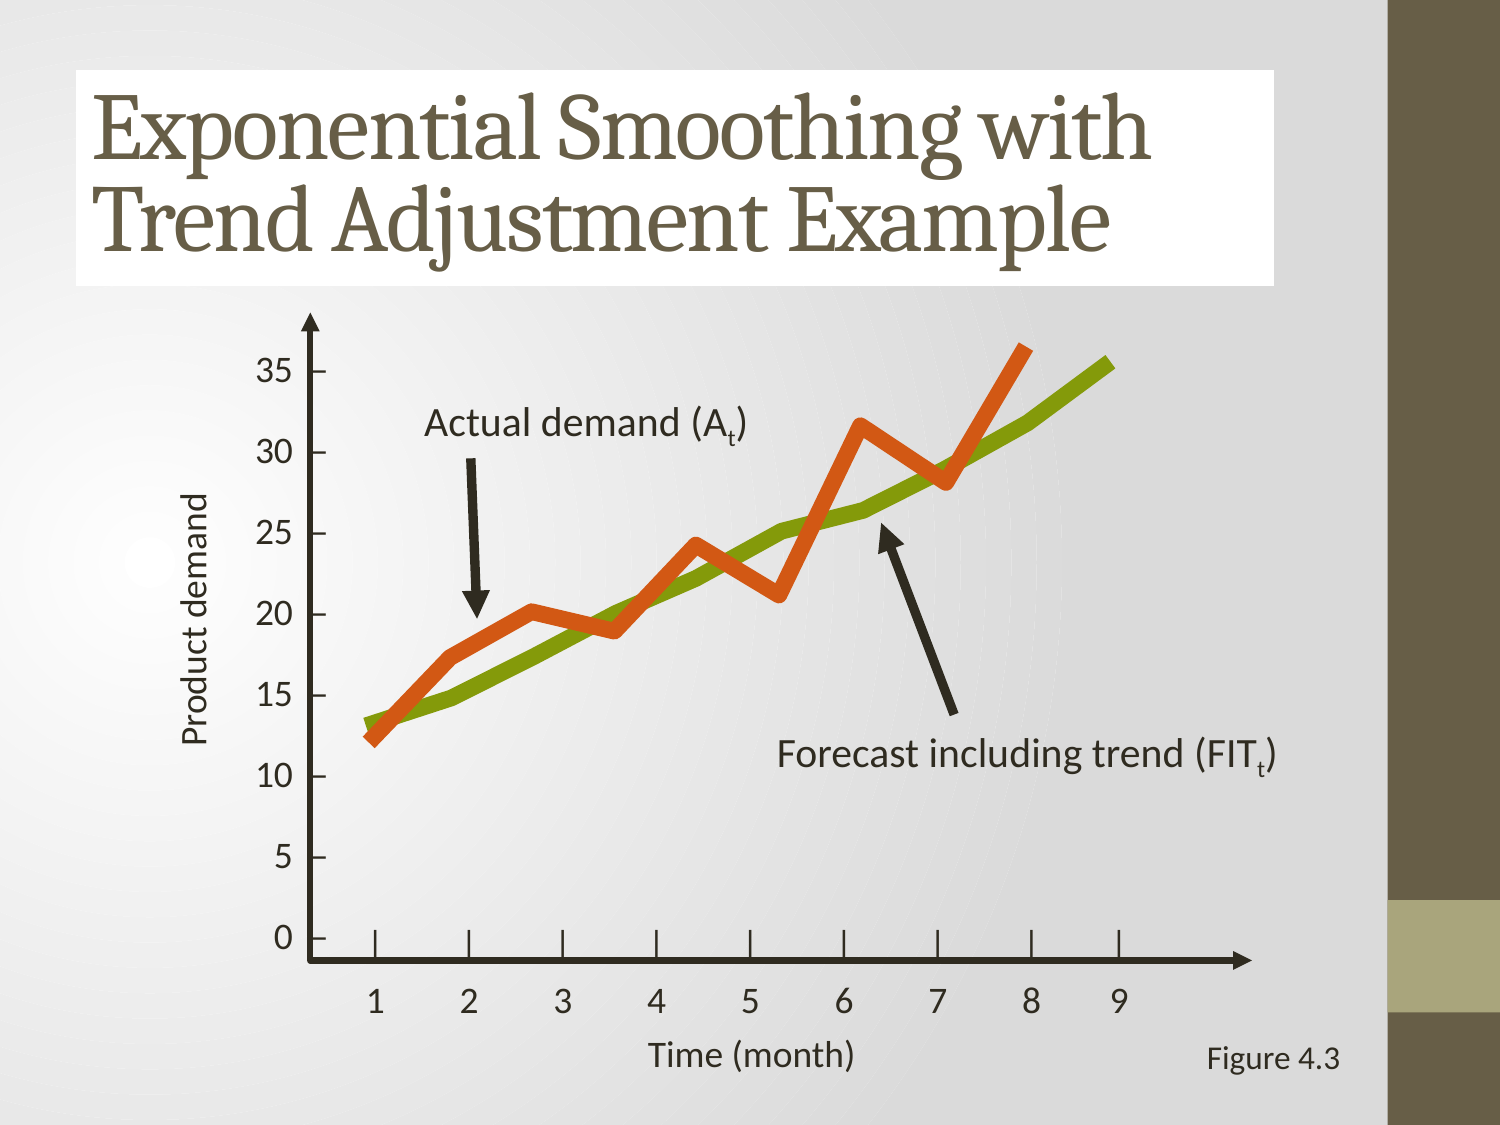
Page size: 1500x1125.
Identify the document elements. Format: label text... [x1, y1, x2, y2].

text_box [382, 386, 791, 620]
text_box Exponential Smoothing with Trend Adjustment Example [76, 70, 1274, 286]
text_box Figure 4.3 [1262, 1028, 1356, 1084]
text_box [713, 522, 1342, 785]
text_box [160, 301, 1253, 1084]
